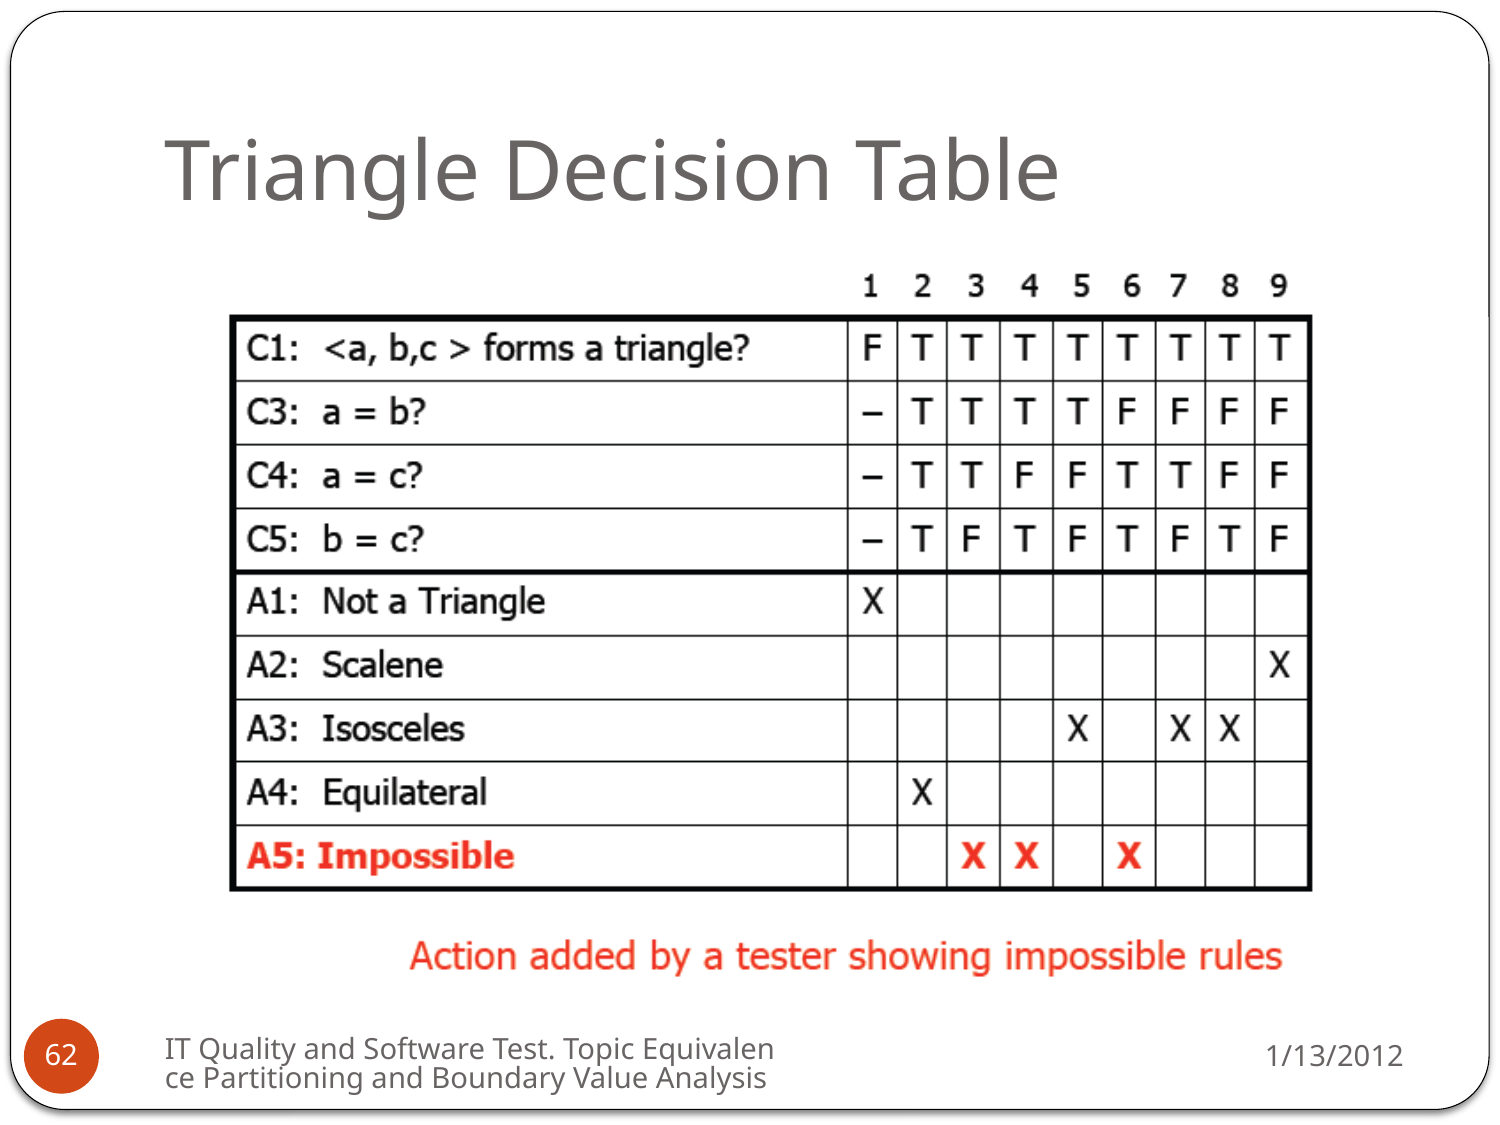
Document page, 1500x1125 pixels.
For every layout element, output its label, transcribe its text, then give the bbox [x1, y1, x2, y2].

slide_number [1012, 1015, 1419, 1094]
slide_number 62 [23, 1018, 99, 1094]
footer IT Quality and Software Test. Topic Equivalence Partitioning and Boundary Value Analysis [150, 1012, 800, 1088]
title Triangle Decision Table [150, 45, 1425, 233]
picture [187, 249, 1363, 1001]
